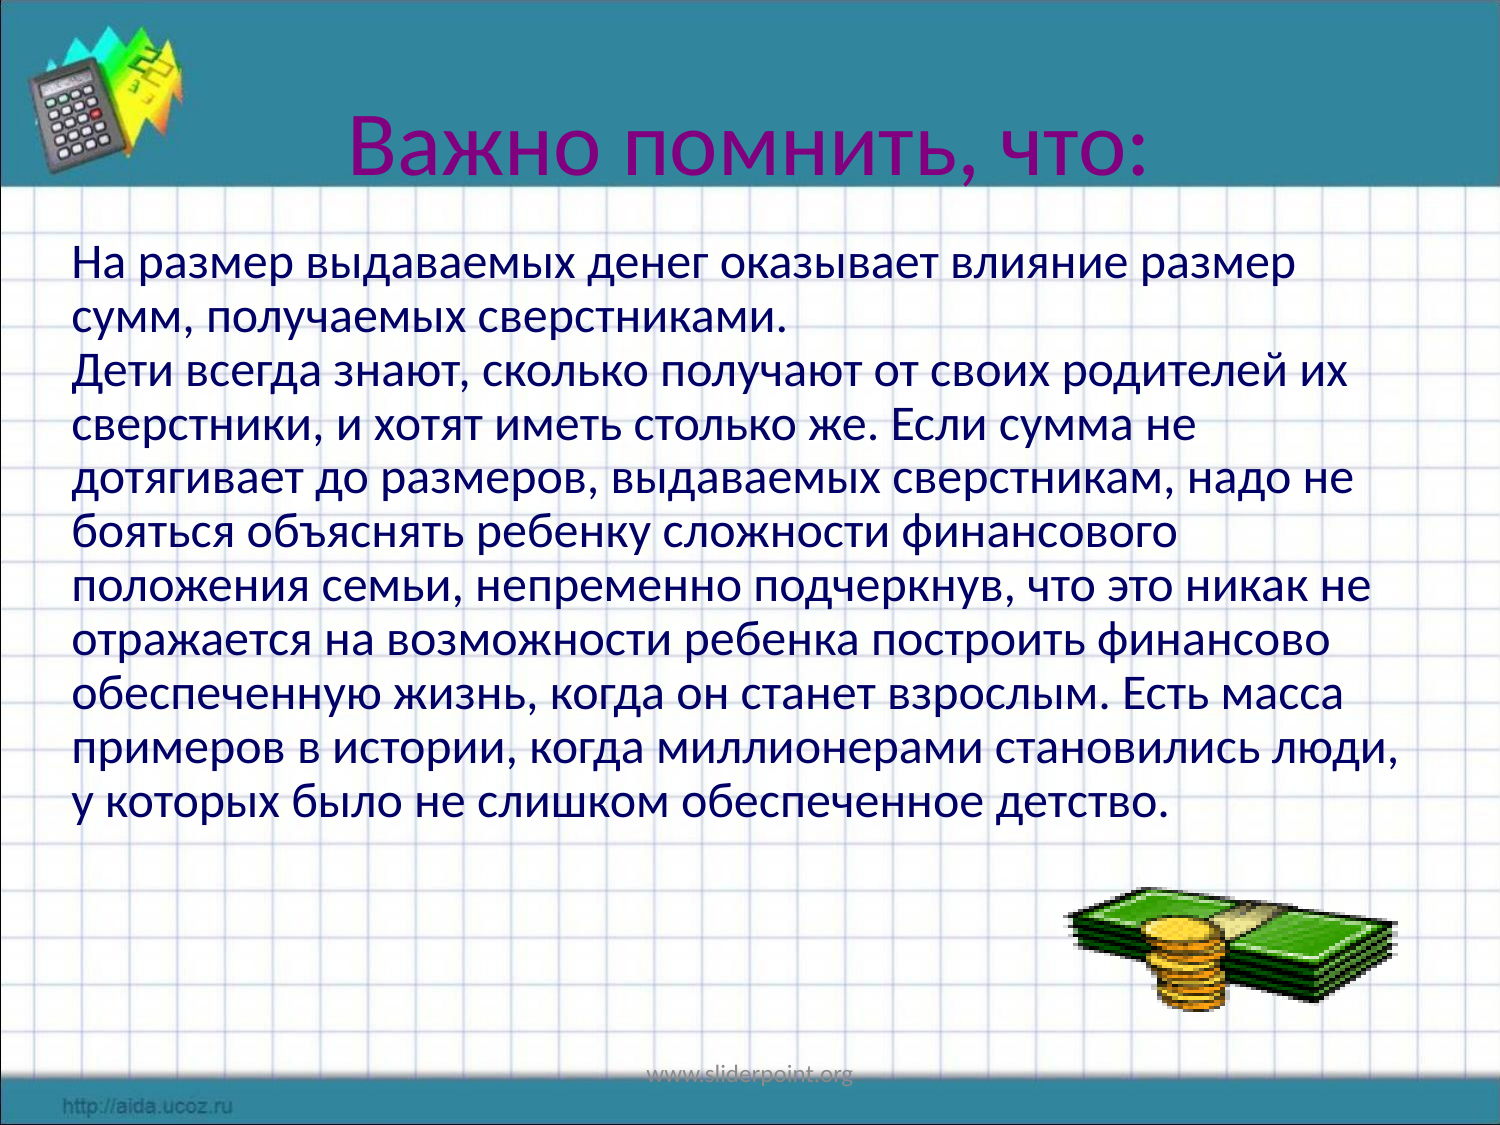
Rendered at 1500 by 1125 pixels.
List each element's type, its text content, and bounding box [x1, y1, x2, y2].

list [1062, 849, 1398, 1050]
picture [0, 0, 1500, 1125]
list На размер выдаваемых денег оказывает влияние размер сумм, получаемых сверстниками. Дети всегда знают, сколько получают от своих родителей их сверстники, и хотят иметь столько же. Если сумма не дотягивает до размеров, выдаваемых сверстникам, надо не бояться объяснять ребенку сложности финансового положения семьи, непременно подчеркнув, что это никак не отражается на возможности ребенка построить финансово обеспеченную жизнь, когда он станет взрослым. Есть масса примеров в истории, когда миллионерами становились люди, у которых было не слишком обеспеченное детство. [0, 227, 1441, 1006]
title Важно помнить, что: [74, 44, 1426, 227]
footer www.sliderpoint.org [512, 1042, 988, 1103]
